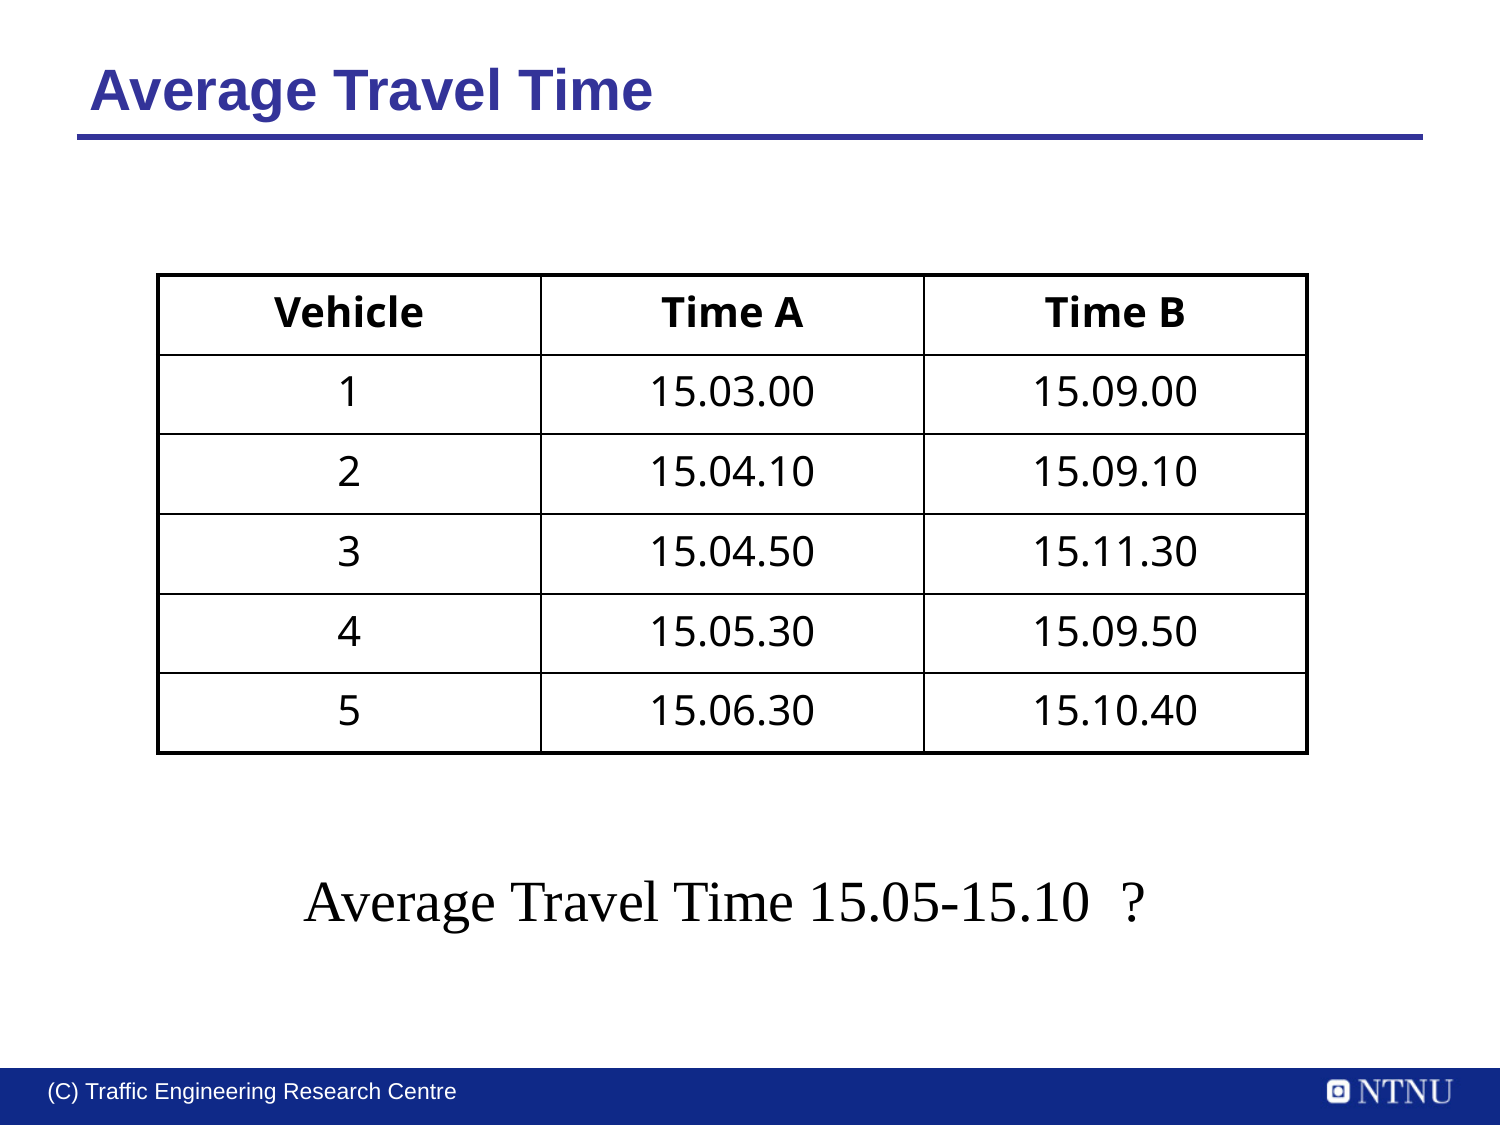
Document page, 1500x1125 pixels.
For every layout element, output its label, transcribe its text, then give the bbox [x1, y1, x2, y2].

table_cell 15.10.40 [925, 674, 1305, 751]
table_cell 15.09.00 [925, 356, 1305, 433]
title Average Travel Time [75, 45, 1425, 149]
table_cell 15.05.30 [542, 595, 923, 672]
table_cell 15.09.10 [925, 435, 1305, 513]
table_cell 2 [160, 435, 540, 513]
table_cell 15.04.50 [542, 515, 923, 593]
table_cell 15.11.30 [925, 515, 1305, 593]
table_cell 3 [160, 515, 540, 593]
table_cell 15.04.10 [542, 435, 923, 513]
table_cell 5 [160, 674, 540, 751]
table_cell 15.03.00 [542, 356, 923, 433]
table_cell 15.06.30 [542, 674, 923, 751]
table_header Time B [925, 277, 1305, 354]
picture [0, 1068, 1500, 1125]
table_header Time A [542, 277, 923, 354]
table_cell 1 [160, 356, 540, 433]
text_box Average Travel Time 15.05-15.10 ? [289, 856, 1182, 941]
table_cell 15.09.50 [925, 595, 1305, 672]
table_header Vehicle [160, 277, 540, 354]
table_cell 4 [160, 595, 540, 672]
